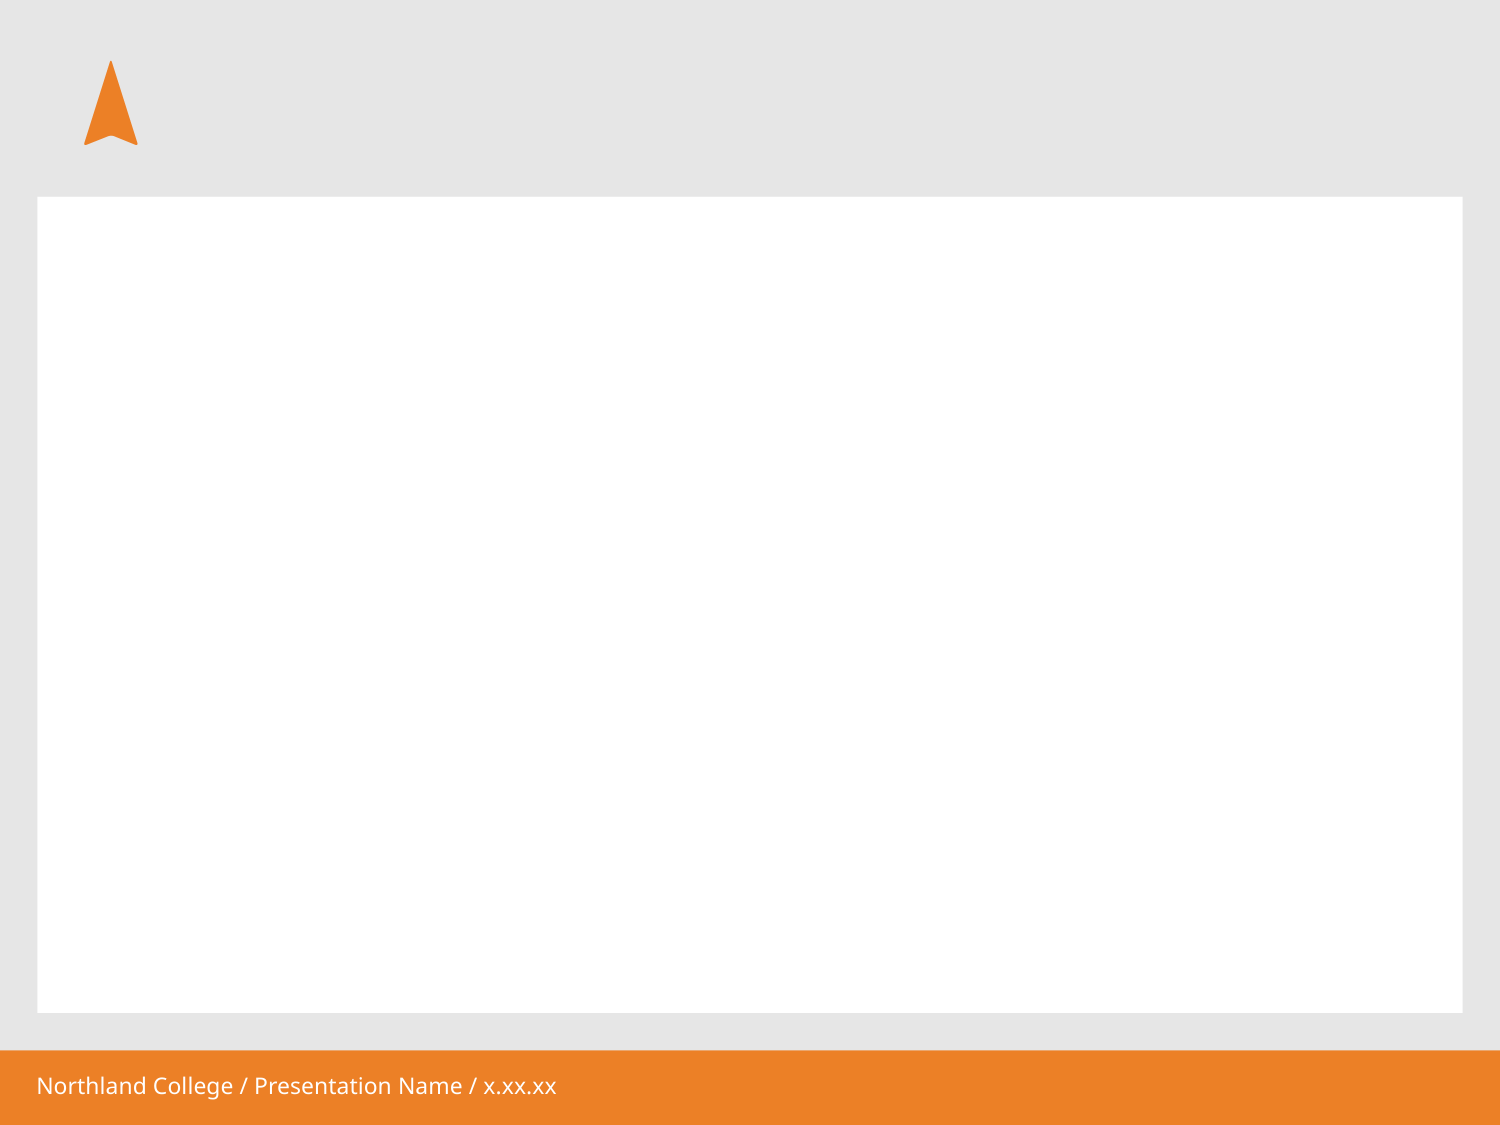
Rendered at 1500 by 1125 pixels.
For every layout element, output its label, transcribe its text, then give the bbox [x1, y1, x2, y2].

text_box Northland College / Presentation Name / x.xx.xx [21, 1064, 617, 1107]
picture [0, 0, 1500, 1125]
